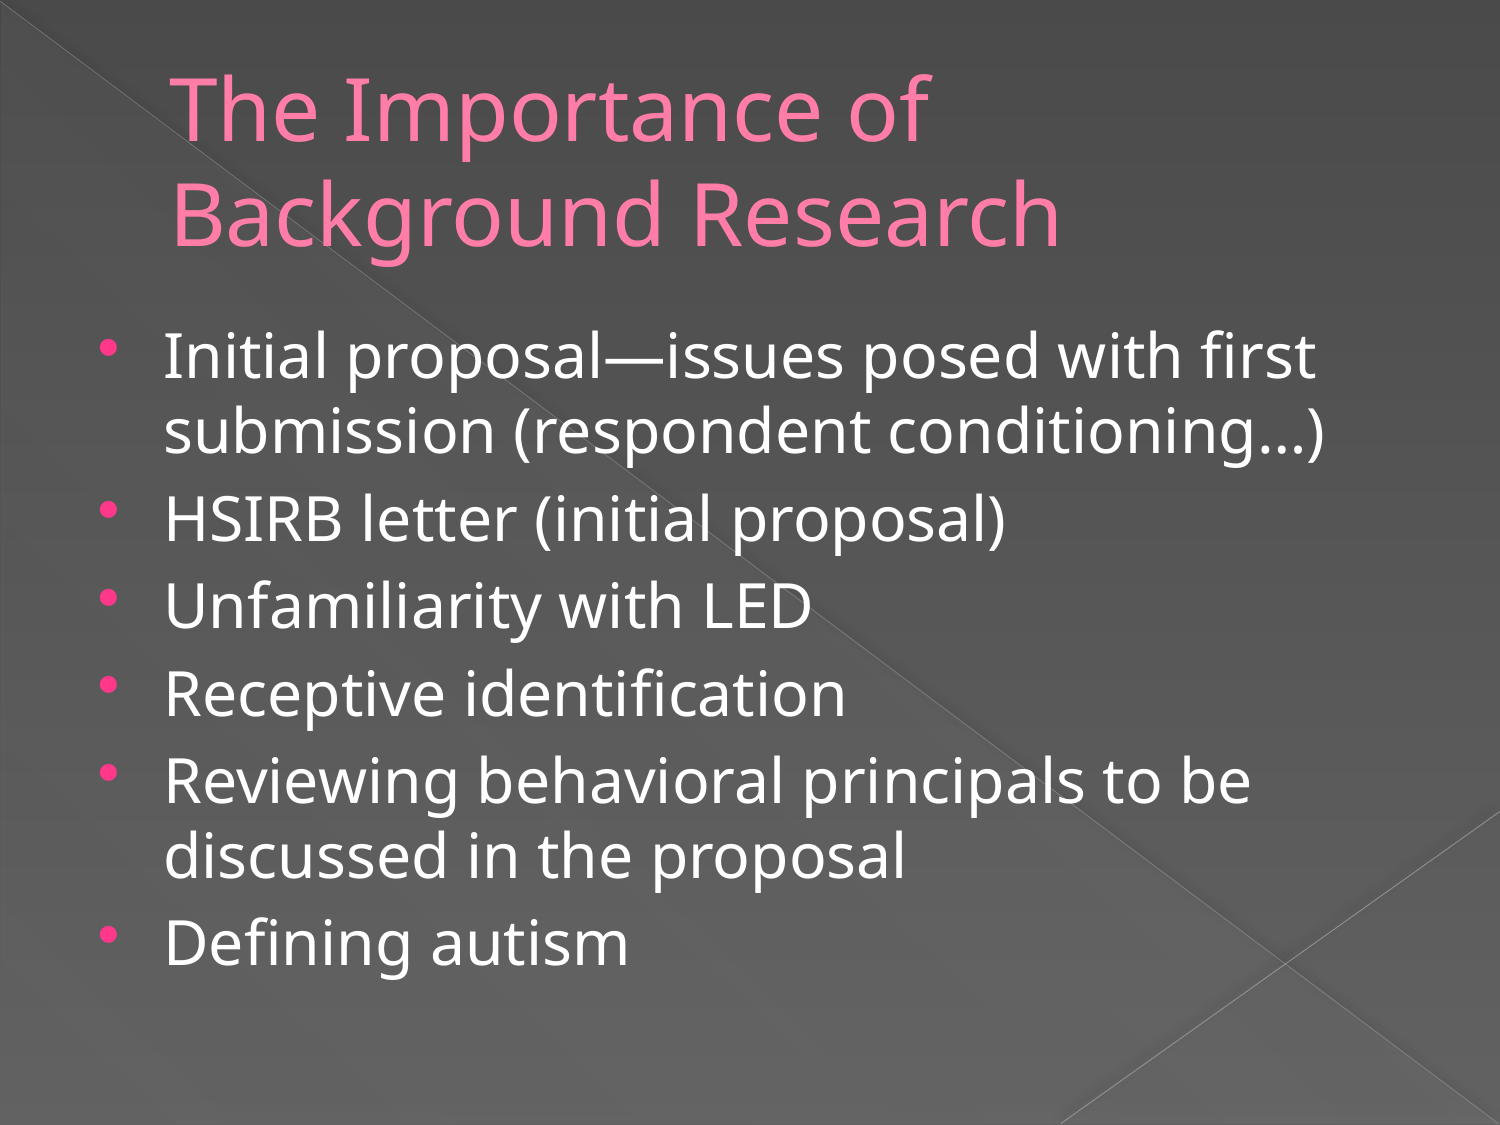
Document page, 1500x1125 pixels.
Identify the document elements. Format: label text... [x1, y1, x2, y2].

list Initial proposal—issues posed with first submission (respondent conditioning…) HSIRB letter (initial proposal) Unfamiliarity with LED Receptive identification Reviewing behavioral principals to be discussed in the proposal Defining autism [75, 308, 1425, 1059]
title The Importance of Background Research [75, 43, 1425, 274]
